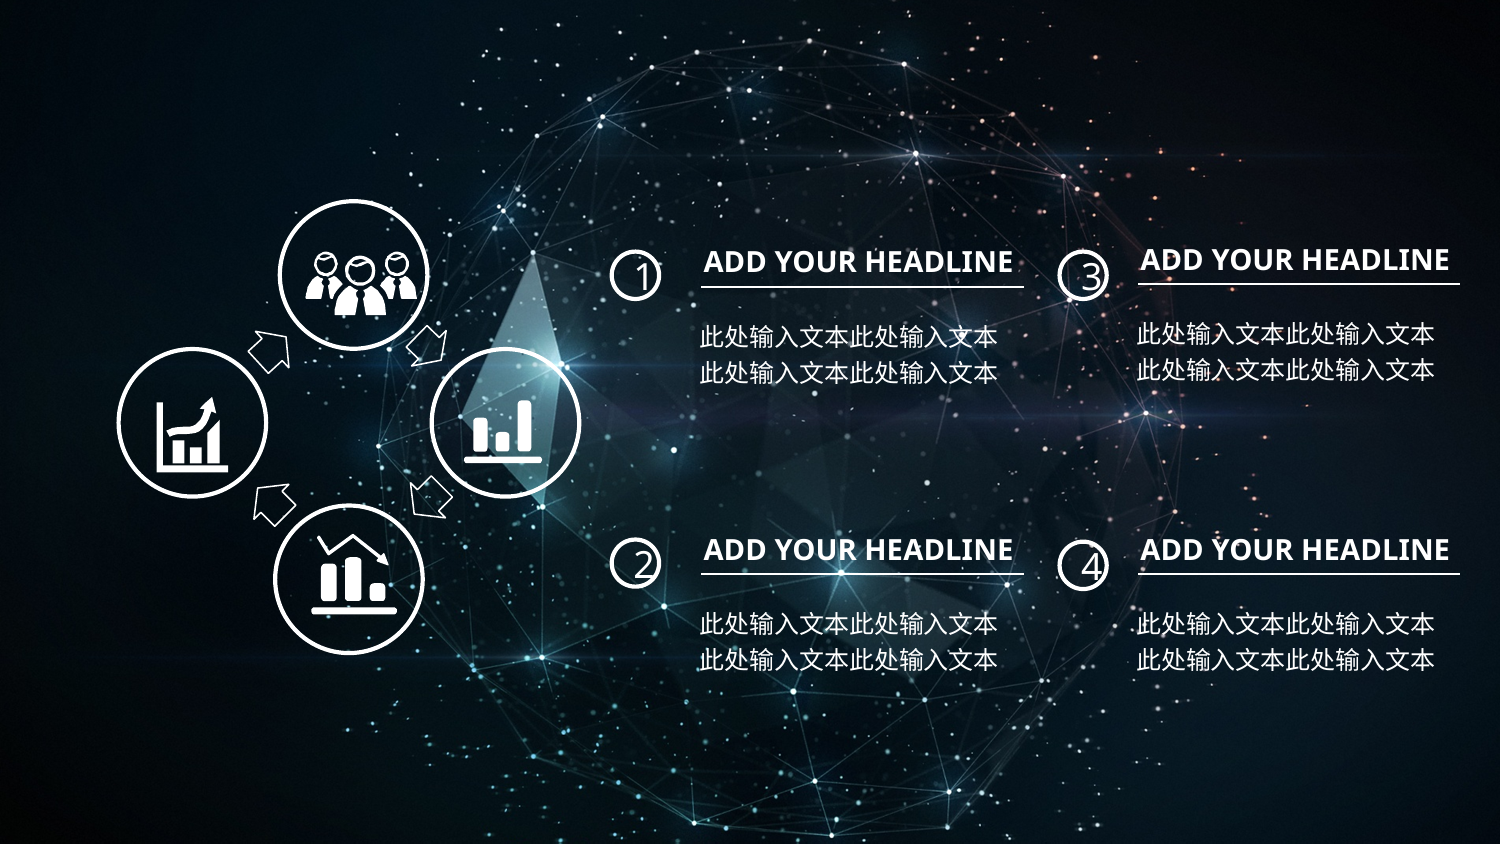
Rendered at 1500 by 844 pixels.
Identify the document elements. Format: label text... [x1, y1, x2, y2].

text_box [311, 533, 397, 615]
picture [0, 0, 1500, 844]
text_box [684, 236, 1031, 393]
text_box 3 [1059, 251, 1107, 299]
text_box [1121, 523, 1468, 681]
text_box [305, 251, 418, 316]
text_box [463, 400, 543, 464]
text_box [1121, 233, 1468, 391]
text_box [684, 523, 1031, 681]
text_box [29, 192, 669, 654]
text_box 4 [1059, 541, 1107, 590]
